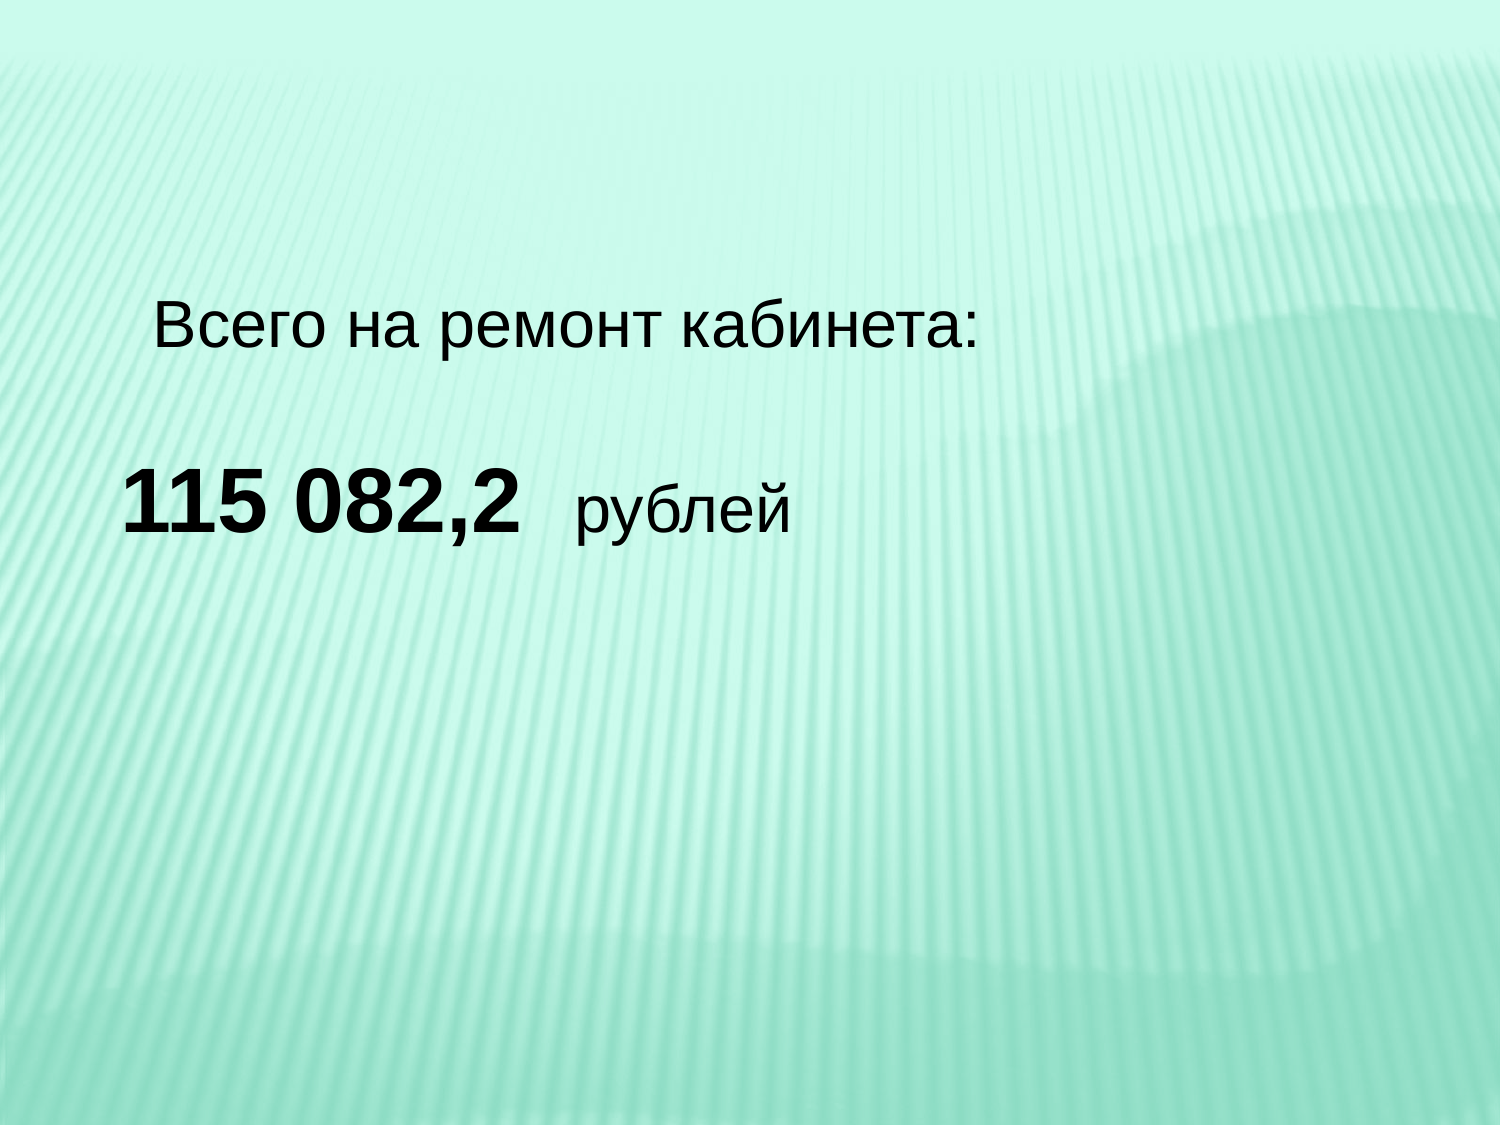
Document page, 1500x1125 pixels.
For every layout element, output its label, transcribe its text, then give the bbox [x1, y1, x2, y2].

text_box Всего на ремонт кабинета: 115 082,2 рублей [105, 158, 1442, 559]
